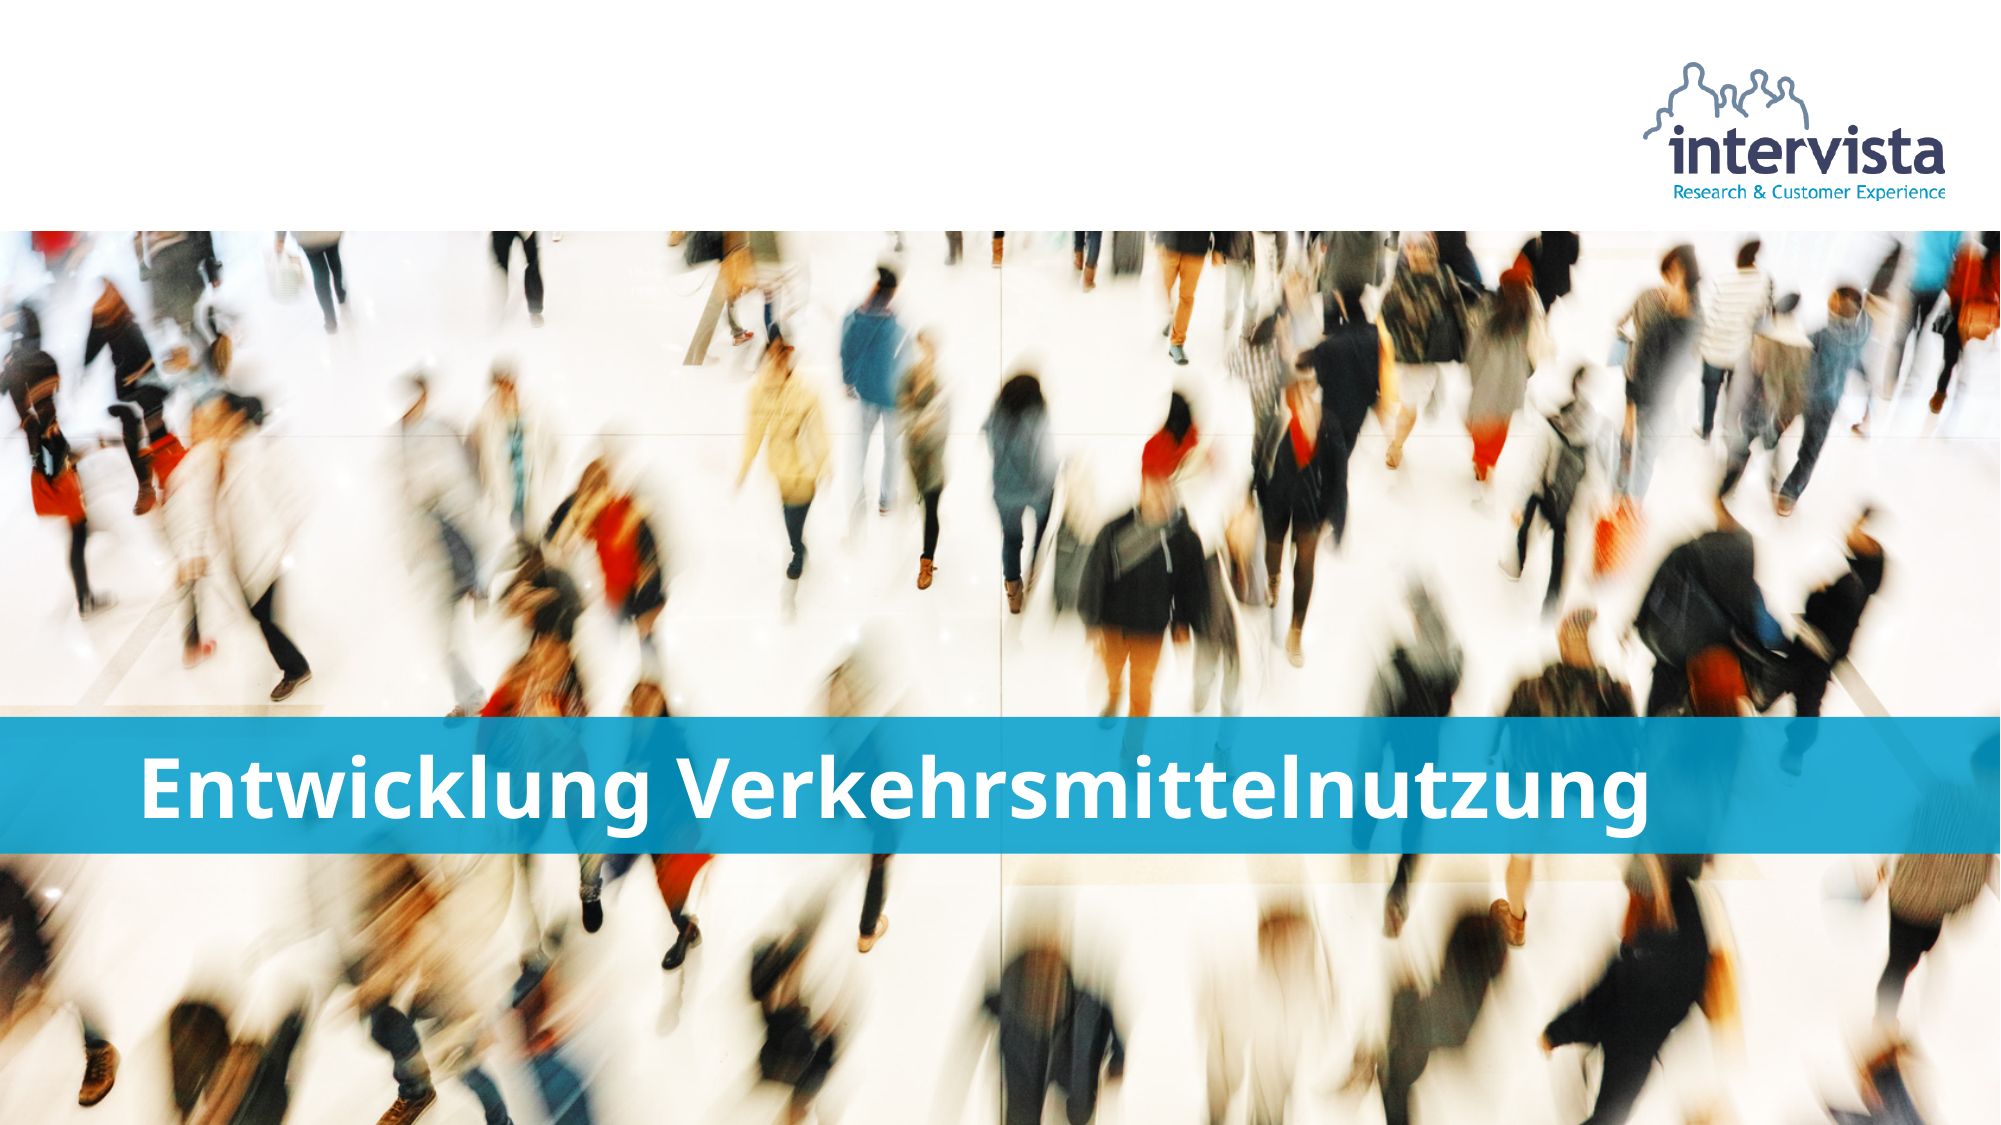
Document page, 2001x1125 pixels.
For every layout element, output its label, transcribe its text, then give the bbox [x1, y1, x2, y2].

picture [0, 854, 2000, 1125]
picture [0, 231, 2000, 716]
list Entwicklung Verkehrsmittelnutzung [0, 716, 2000, 854]
